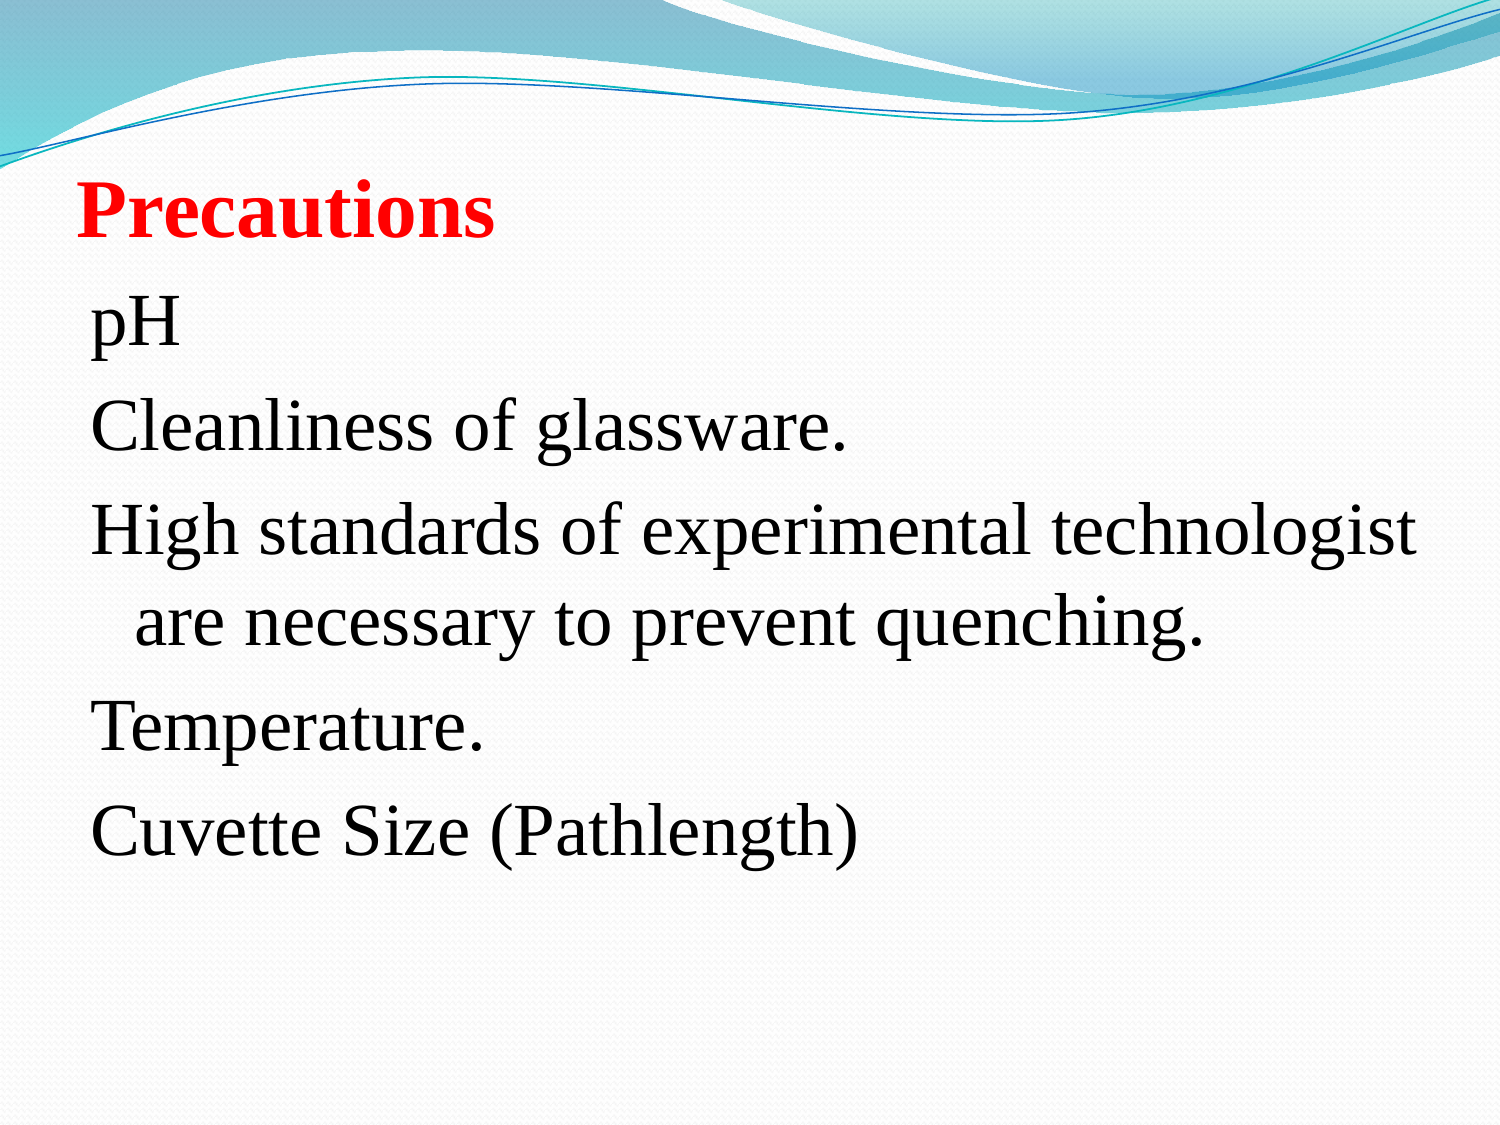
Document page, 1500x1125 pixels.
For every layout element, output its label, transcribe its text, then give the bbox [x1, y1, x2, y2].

title Precautions [76, 66, 1428, 255]
list pH Cleanliness of glassware. High standards of experimental technologist are necessary to prevent quenching. Temperature. Cuvette Size (Pathlength) [74, 262, 1483, 1006]
